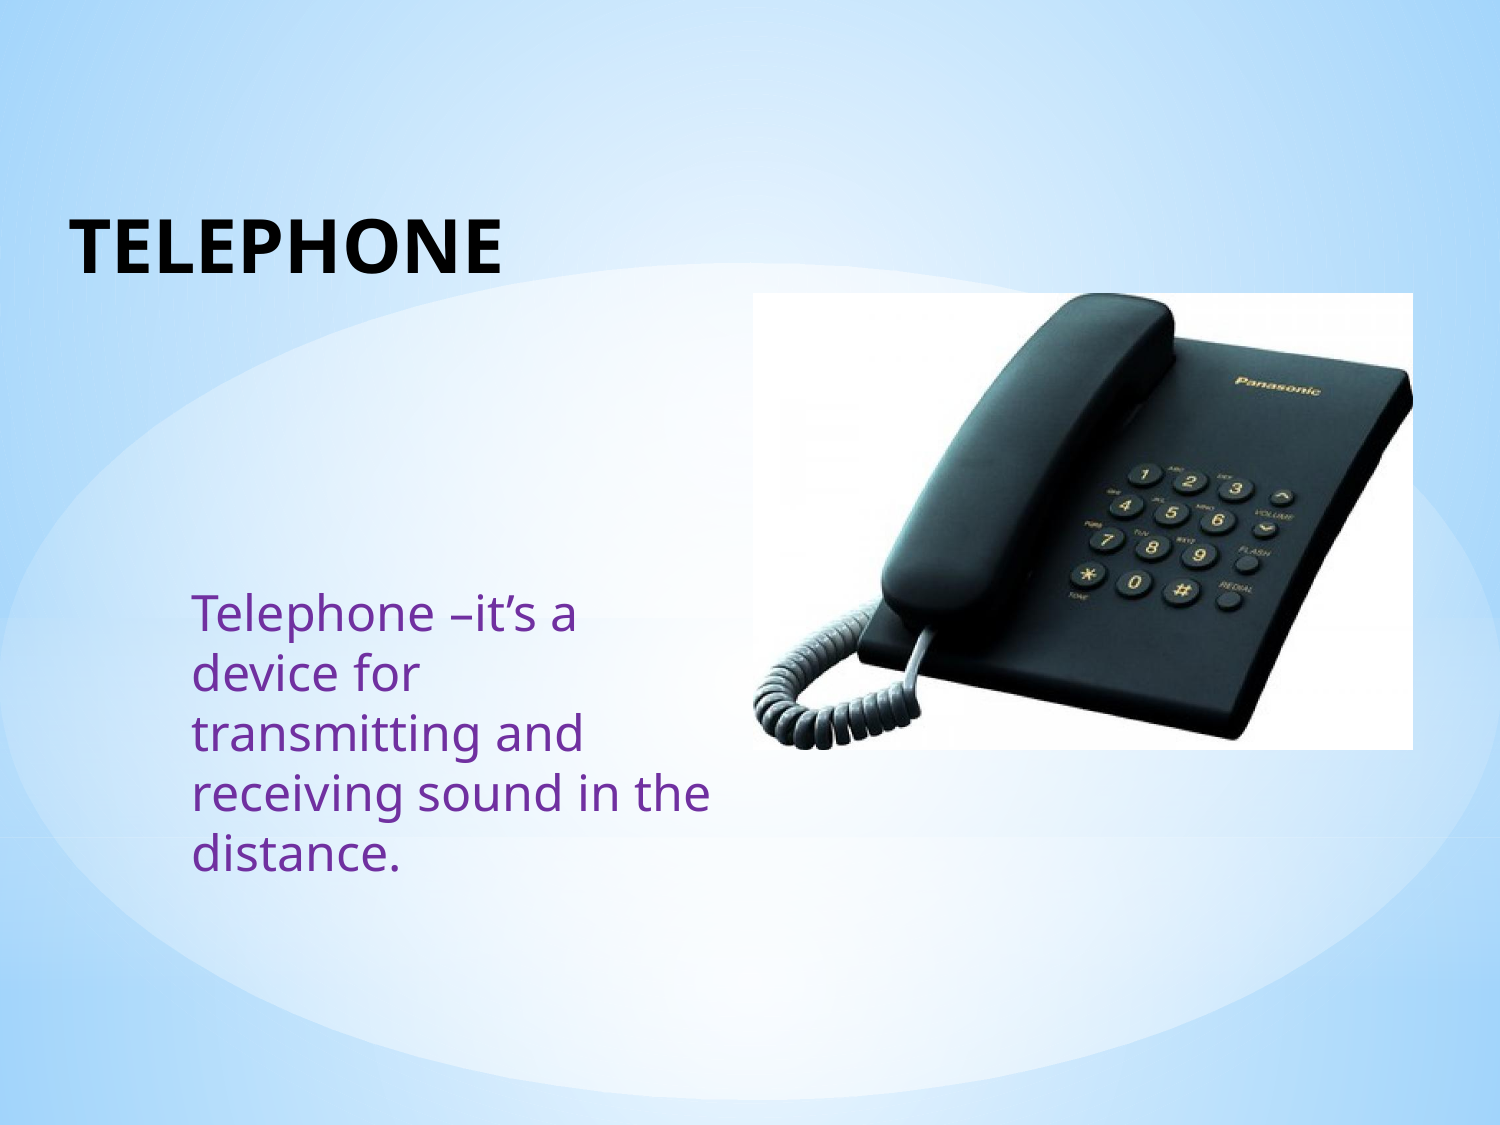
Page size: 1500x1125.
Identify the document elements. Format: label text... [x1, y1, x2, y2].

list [753, 292, 1413, 750]
list Telephone –it’s a device for transmitting and receiving sound in the distance. [176, 573, 733, 925]
title TELEPHONE [53, 90, 650, 297]
